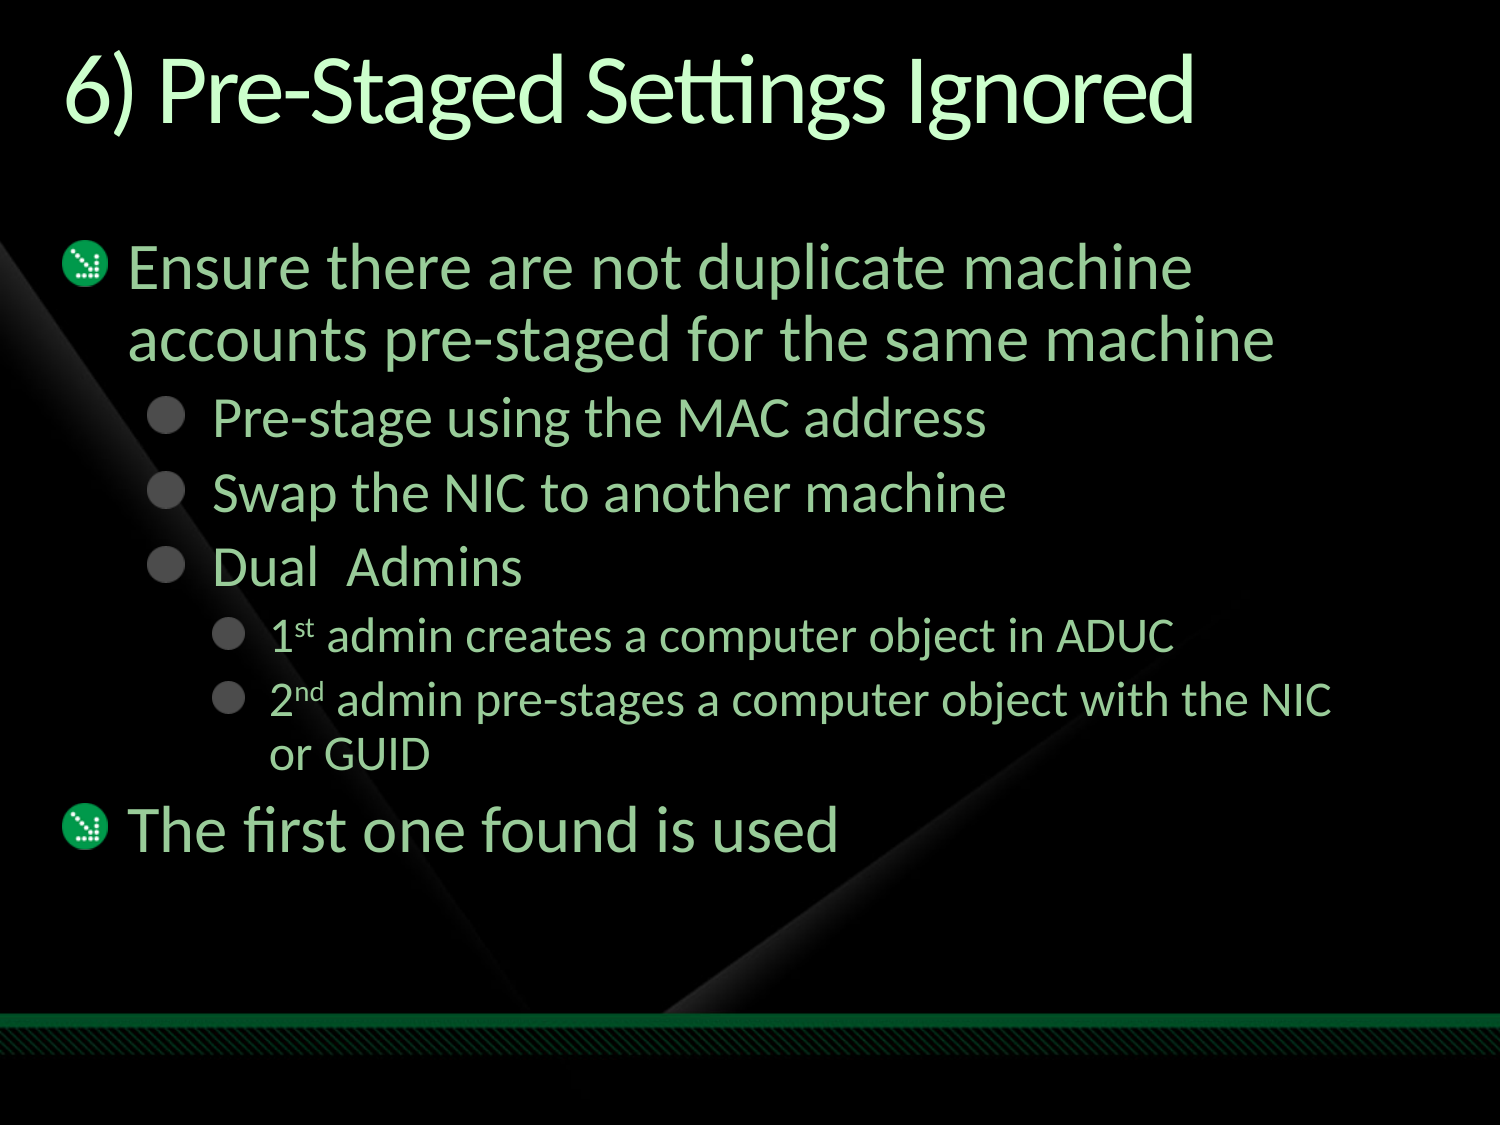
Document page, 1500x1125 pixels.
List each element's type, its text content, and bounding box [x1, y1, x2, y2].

picture [0, 0, 1500, 1125]
list Ensure there are not duplicate machine accounts pre-staged for the same machine Pre-stage using the MAC address Swap the NIC to another machine Dual Admins 1st admin creates a computer object in ADUC 2nd admin pre-stages a computer object with the NIC or GUID The first one found is used [62, 231, 1438, 583]
title 6) Pre-Staged Settings Ignored [62, 37, 1438, 147]
